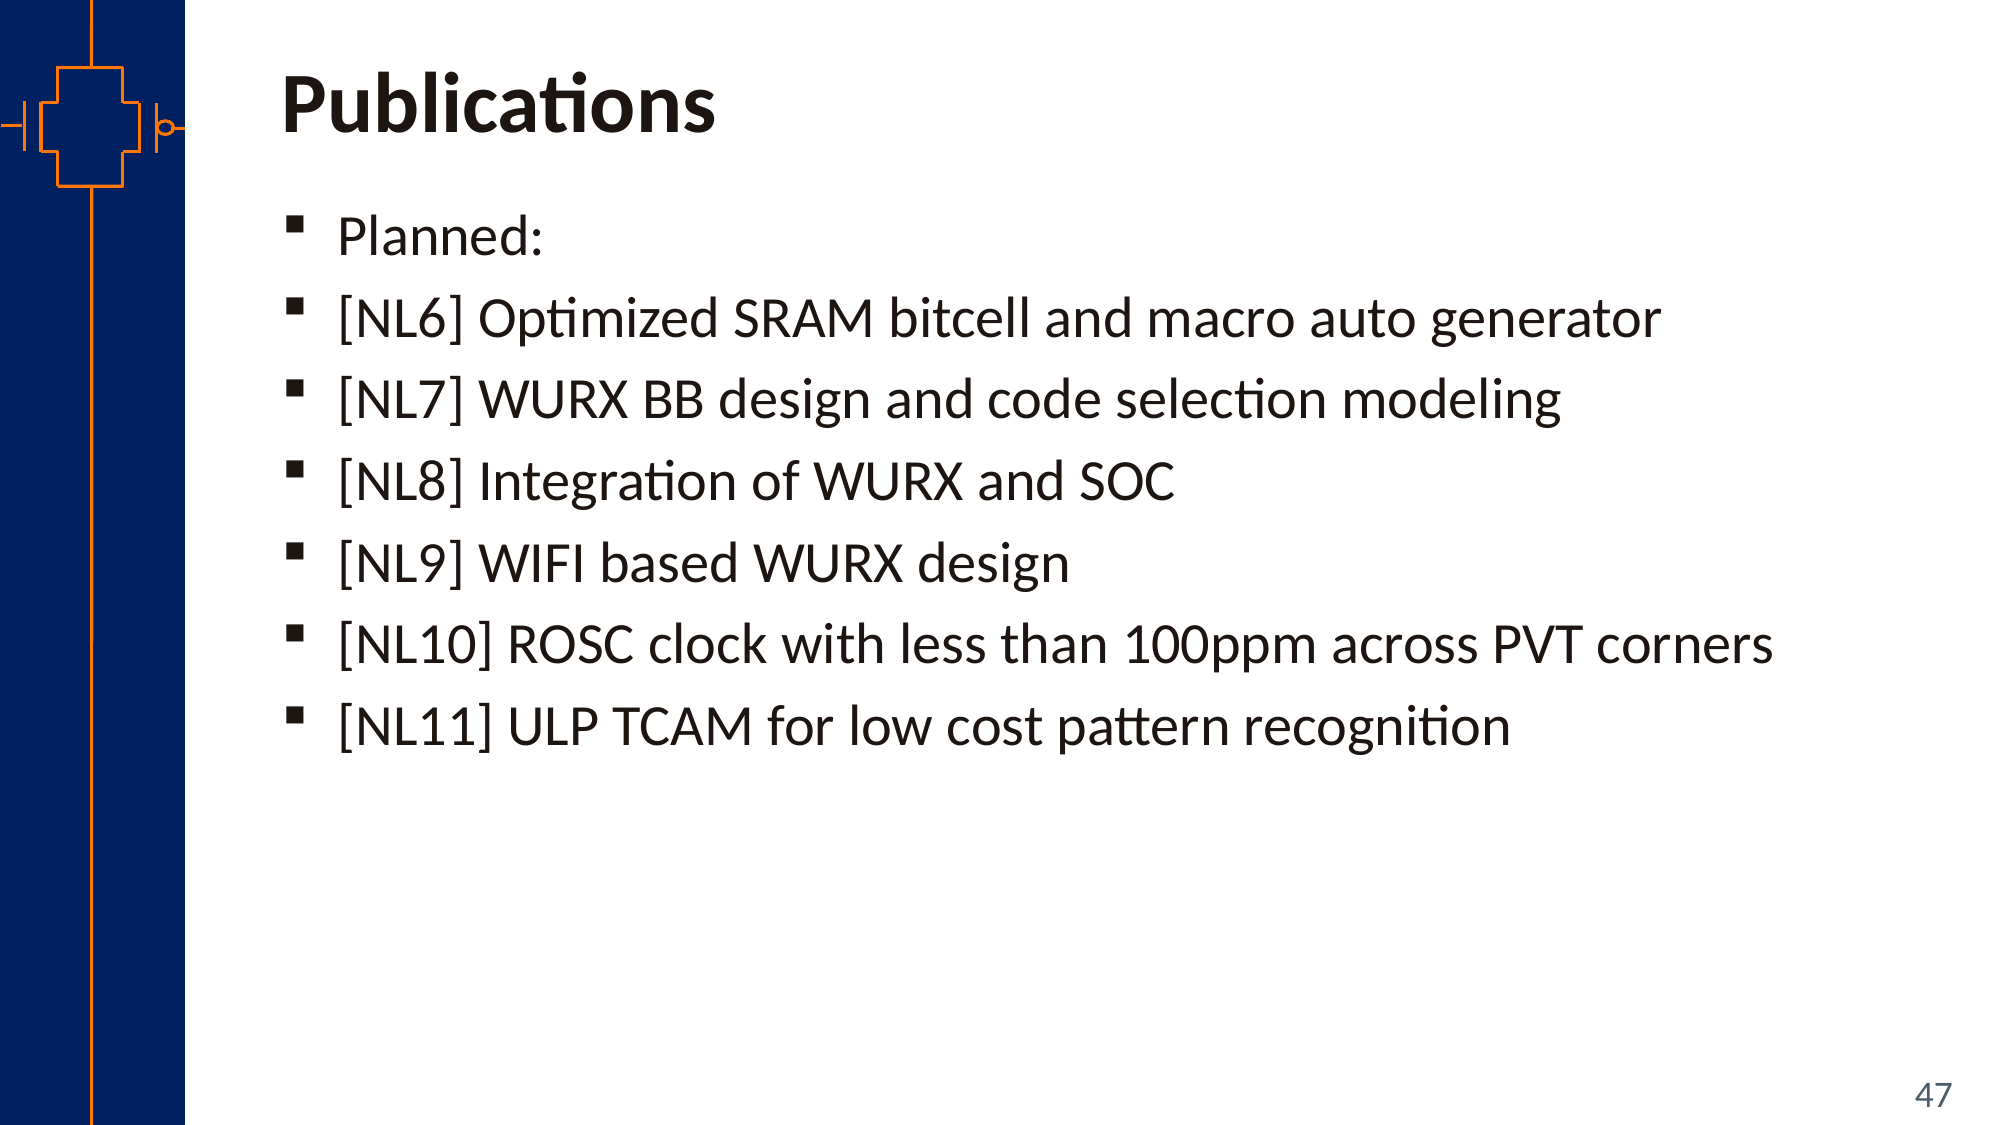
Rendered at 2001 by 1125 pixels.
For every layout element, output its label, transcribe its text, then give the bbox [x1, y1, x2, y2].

title Publications [266, 37, 1850, 157]
slide_number 47 [1899, 1062, 1984, 1123]
list Planned: [NL6] Optimized SRAM bitcell and macro auto generator [NL7] WURX BB design and code selection modeling [NL8] Integration of WURX and SOC [NL9] WIFI based WURX design [NL10] ROSC clock with less than 100ppm across PVT corners [NL11] ULP TCAM for low cost pattern recognition [266, 189, 1900, 1049]
